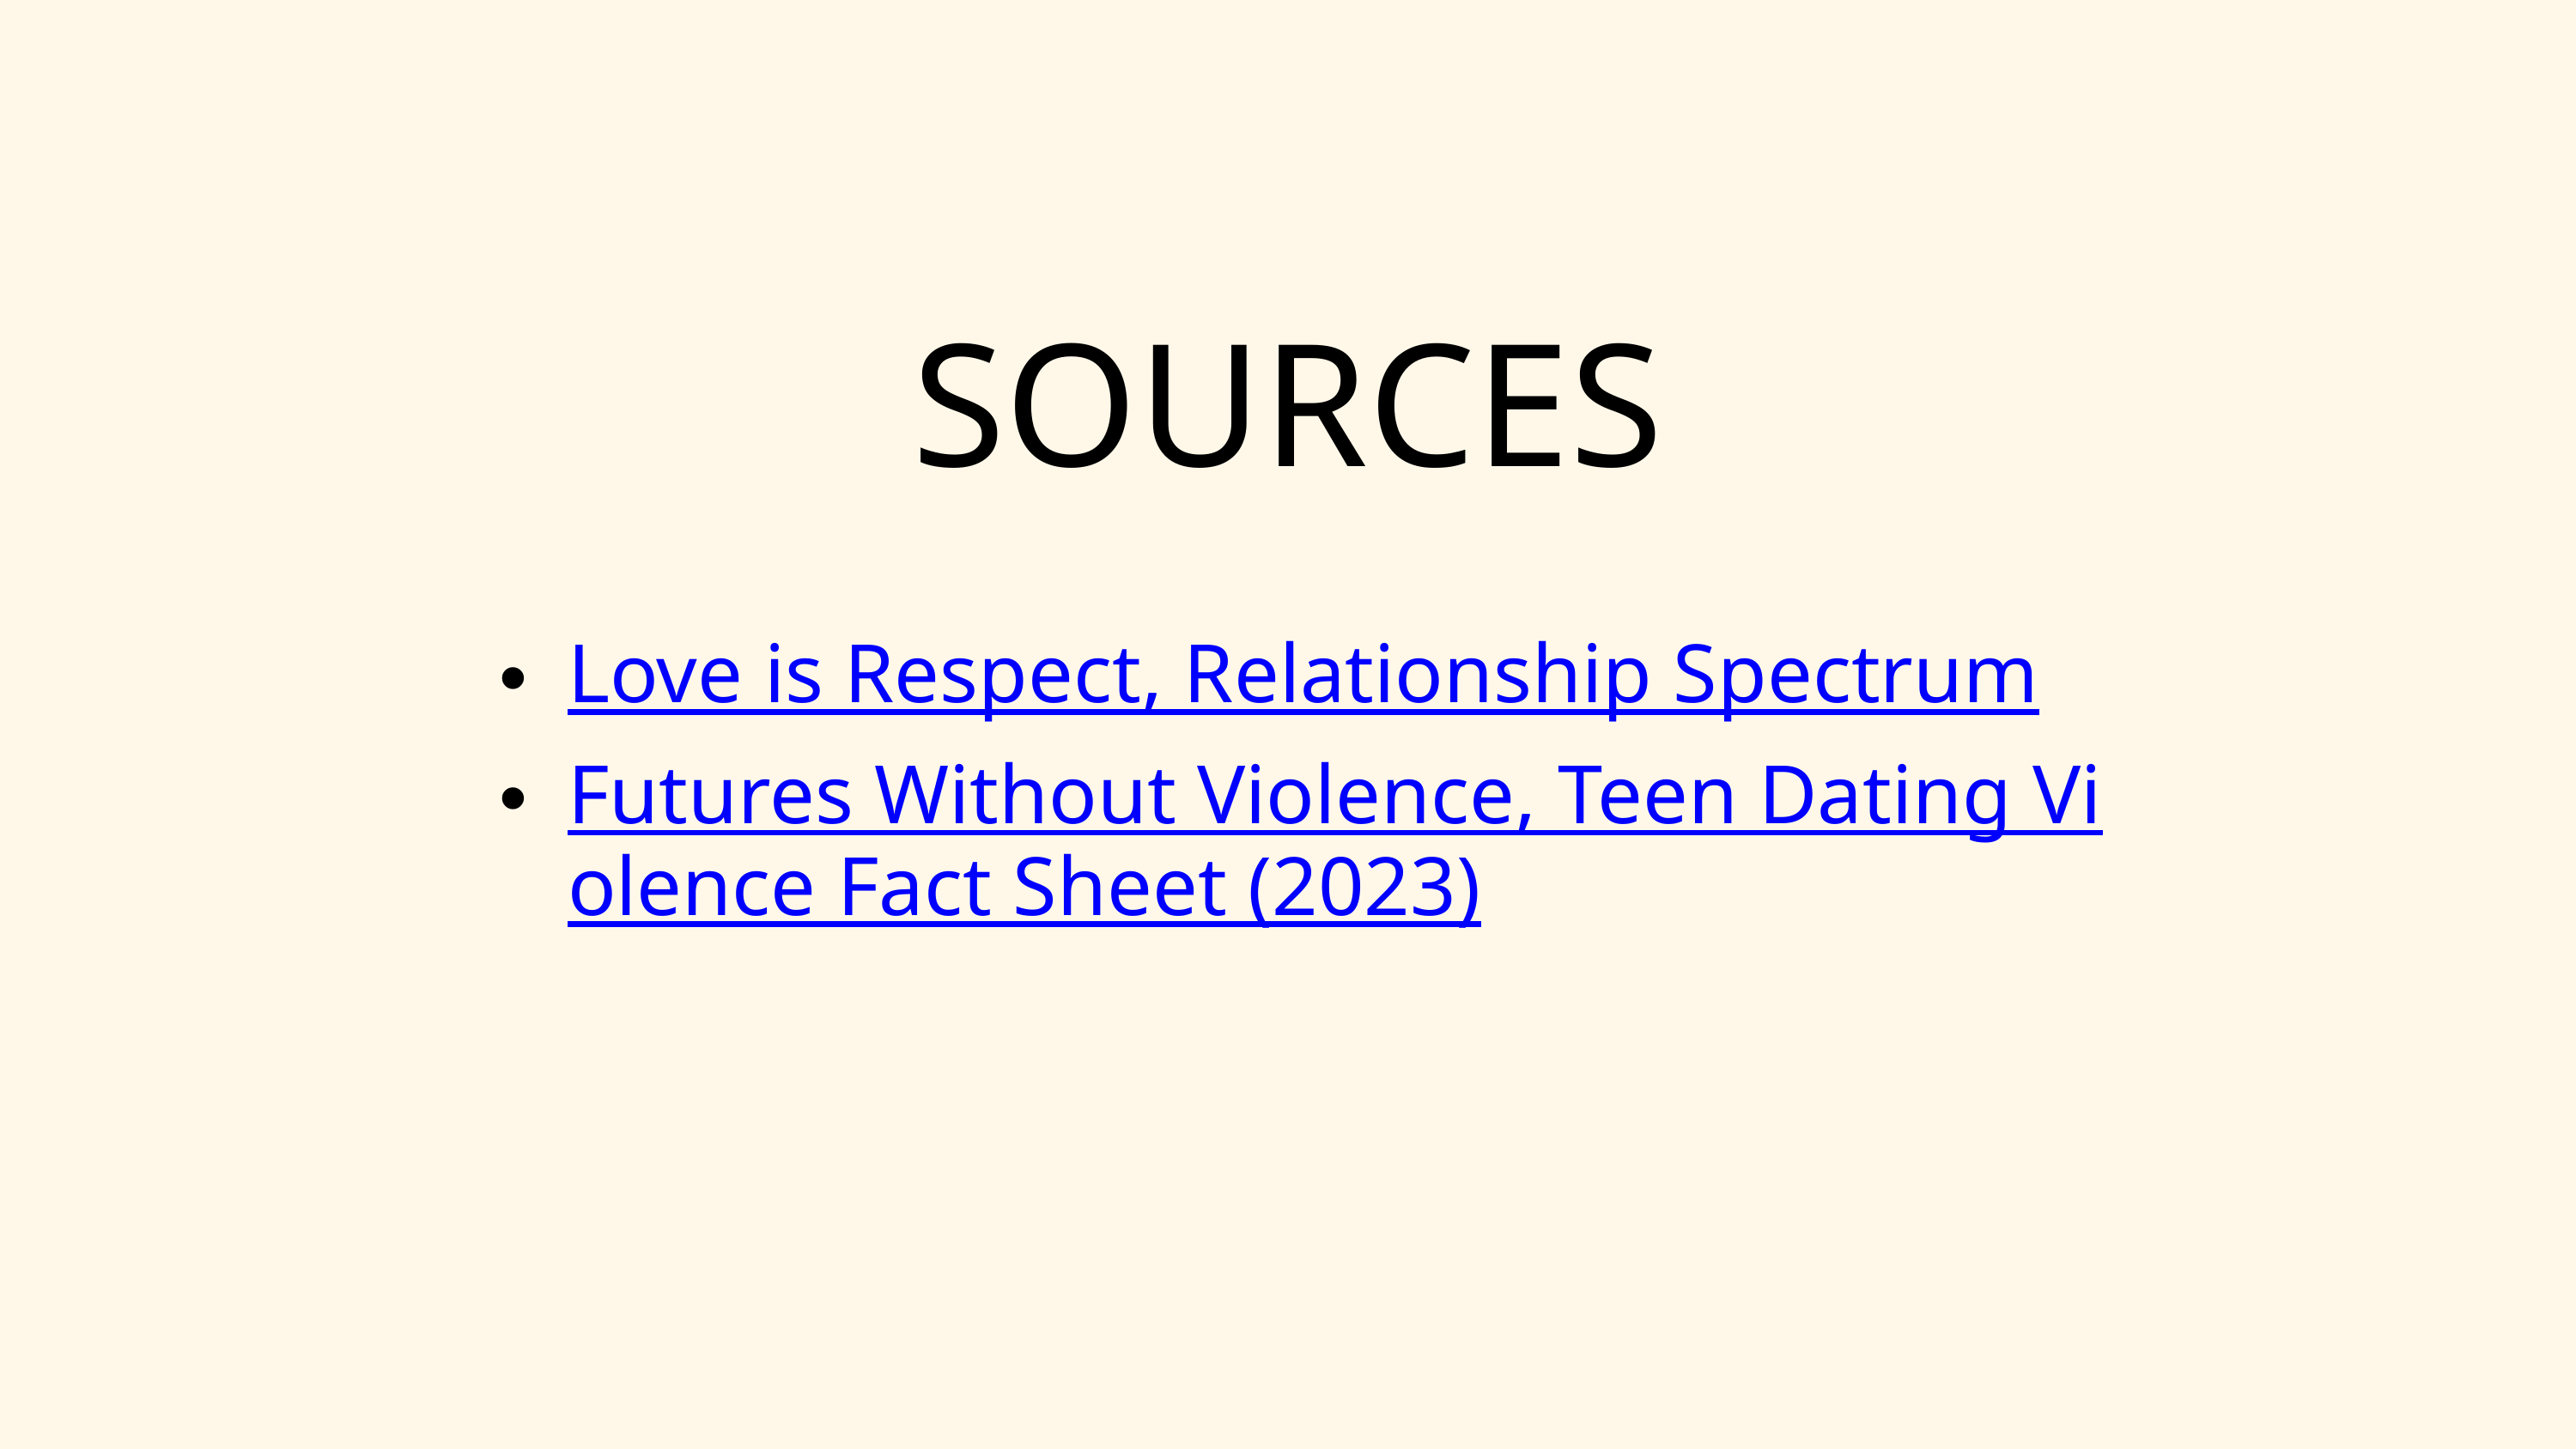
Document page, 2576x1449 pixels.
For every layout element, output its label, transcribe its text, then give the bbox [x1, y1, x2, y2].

text_box Love is Respect, Relationship Spectrum Futures Without Violence, Teen Dating Violence Fact Sheet (2023) [430, 611, 2146, 853]
text_box SOURCES [830, 296, 1746, 501]
